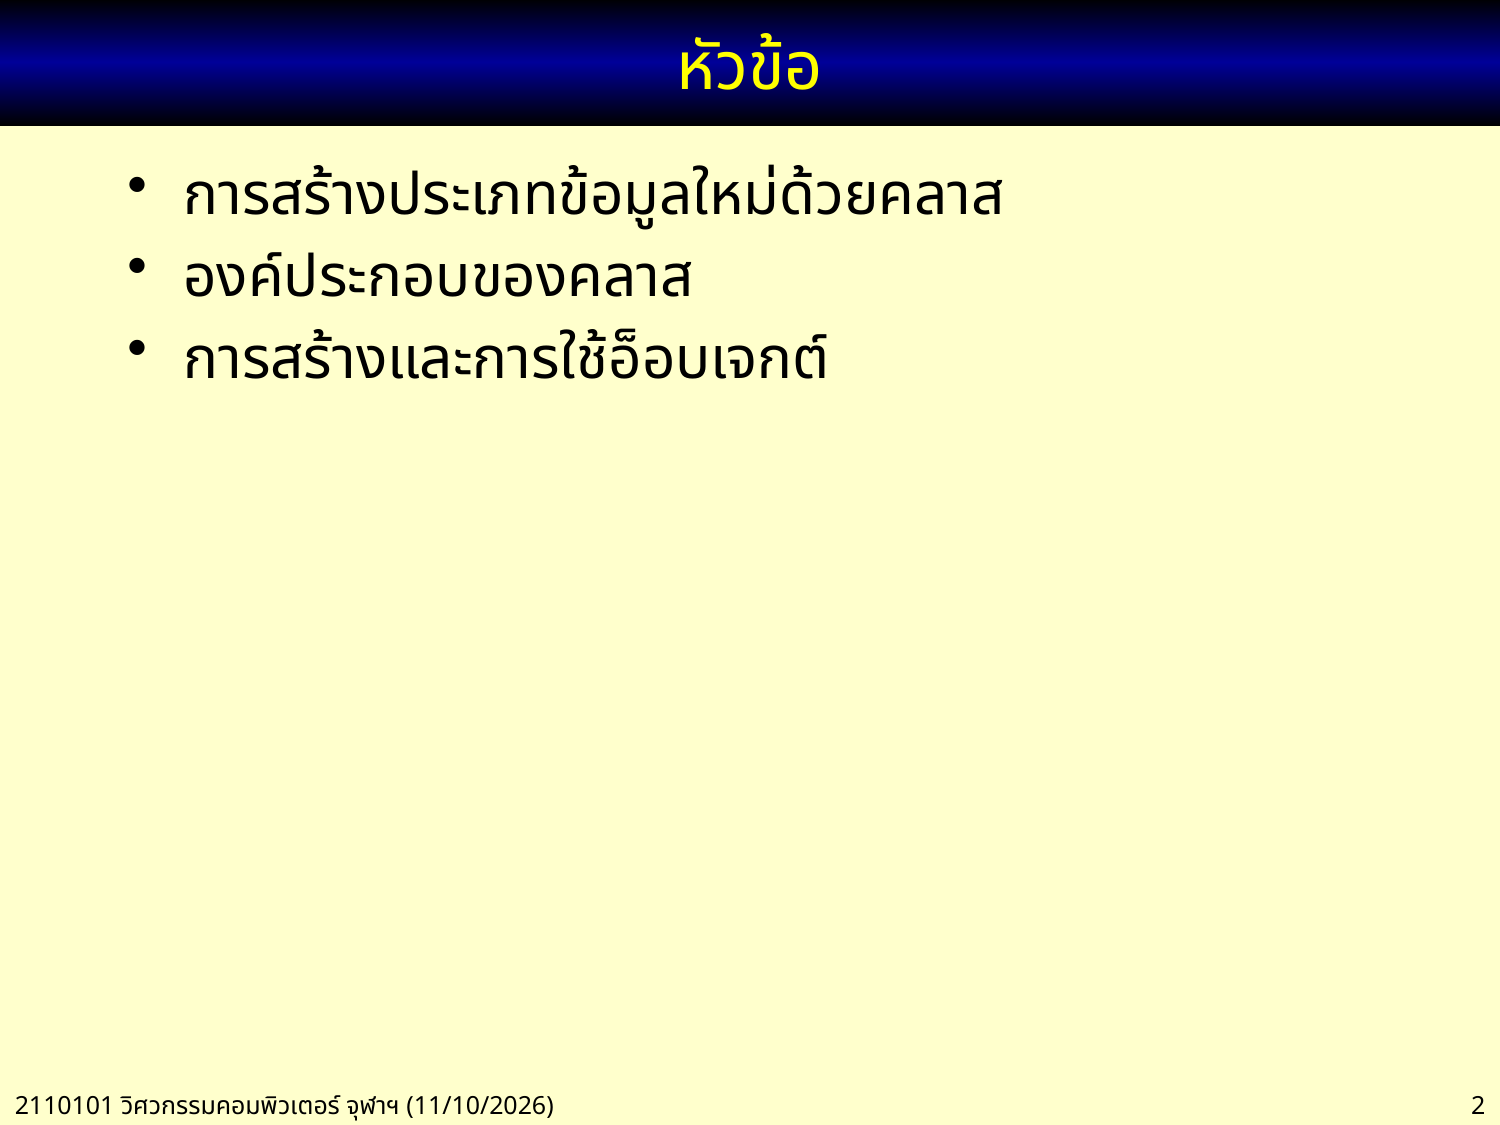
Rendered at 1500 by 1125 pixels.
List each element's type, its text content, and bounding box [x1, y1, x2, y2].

list การสร้างประเภทข้อมูลใหม่ด้วยคลาส องค์ประกอบของคลาส การสร้างและการใช้อ็อบเจกต์ [112, 148, 1412, 987]
title หัวข้อ [0, 0, 1500, 126]
